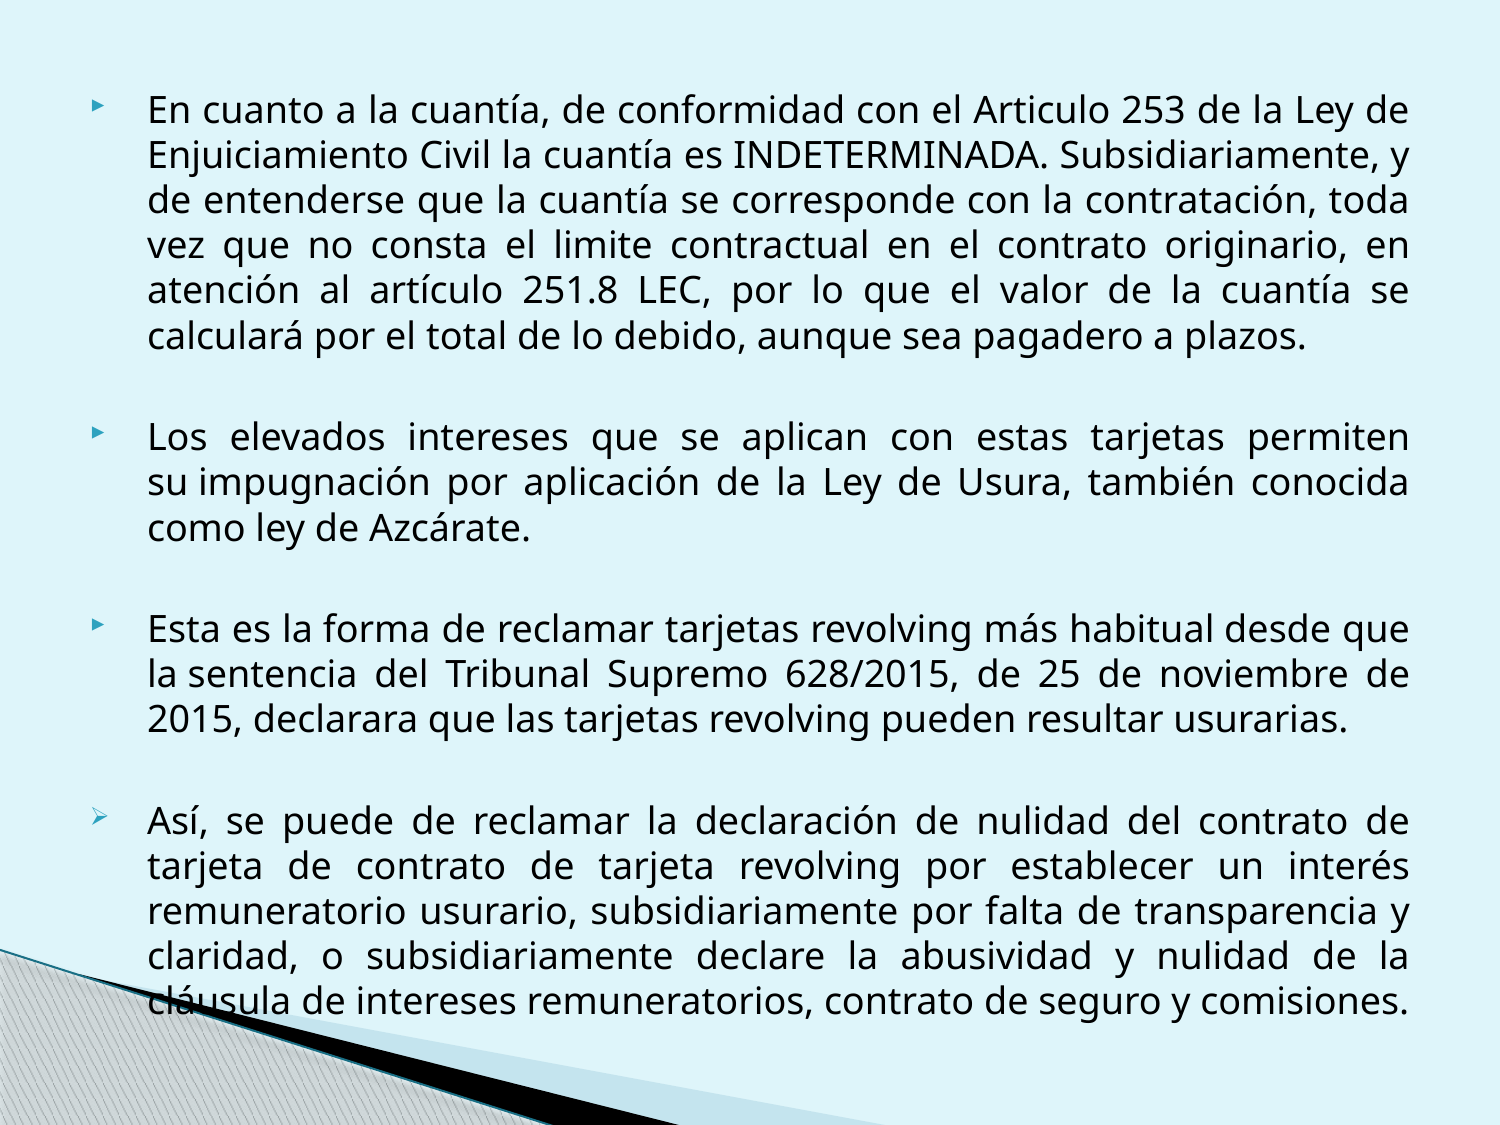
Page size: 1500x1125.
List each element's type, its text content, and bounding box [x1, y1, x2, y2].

list En cuanto a la cuantía, de conformidad con el Articulo 253 de la Ley de Enjuiciamiento Civil la cuantía es INDETERMINADA. Subsidiariamente, y de entenderse que la cuantía se corresponde con la contratación, toda vez que no consta el limite contractual en el contrato originario, en atención al artículo 251.8 LEC, por lo que el valor de la cuantía se calculará por el total de lo debido, aunque sea pagadero a plazos. Los elevados intereses que se aplican con estas tarjetas permiten su impugnación por aplicación de la Ley de Usura, también conocida como ley de Azcárate. Esta es la forma de reclamar tarjetas revolving más habitual desde que la sentencia del Tribunal Supremo 628/2015, de 25 de noviembre de 2015, declarara que las tarjetas revolving pueden resultar usurarias. Así, se puede de reclamar la declaración de nulidad del contrato de tarjeta de contrato de tarjeta revolving por establecer un interés remuneratorio usurario, subsidiariamente por falta de transparencia y claridad, o subsidiariamente declare la abusividad y nulidad de la cláusula de intereses remuneratorios, contrato de seguro y comisiones. [75, 78, 1425, 1083]
